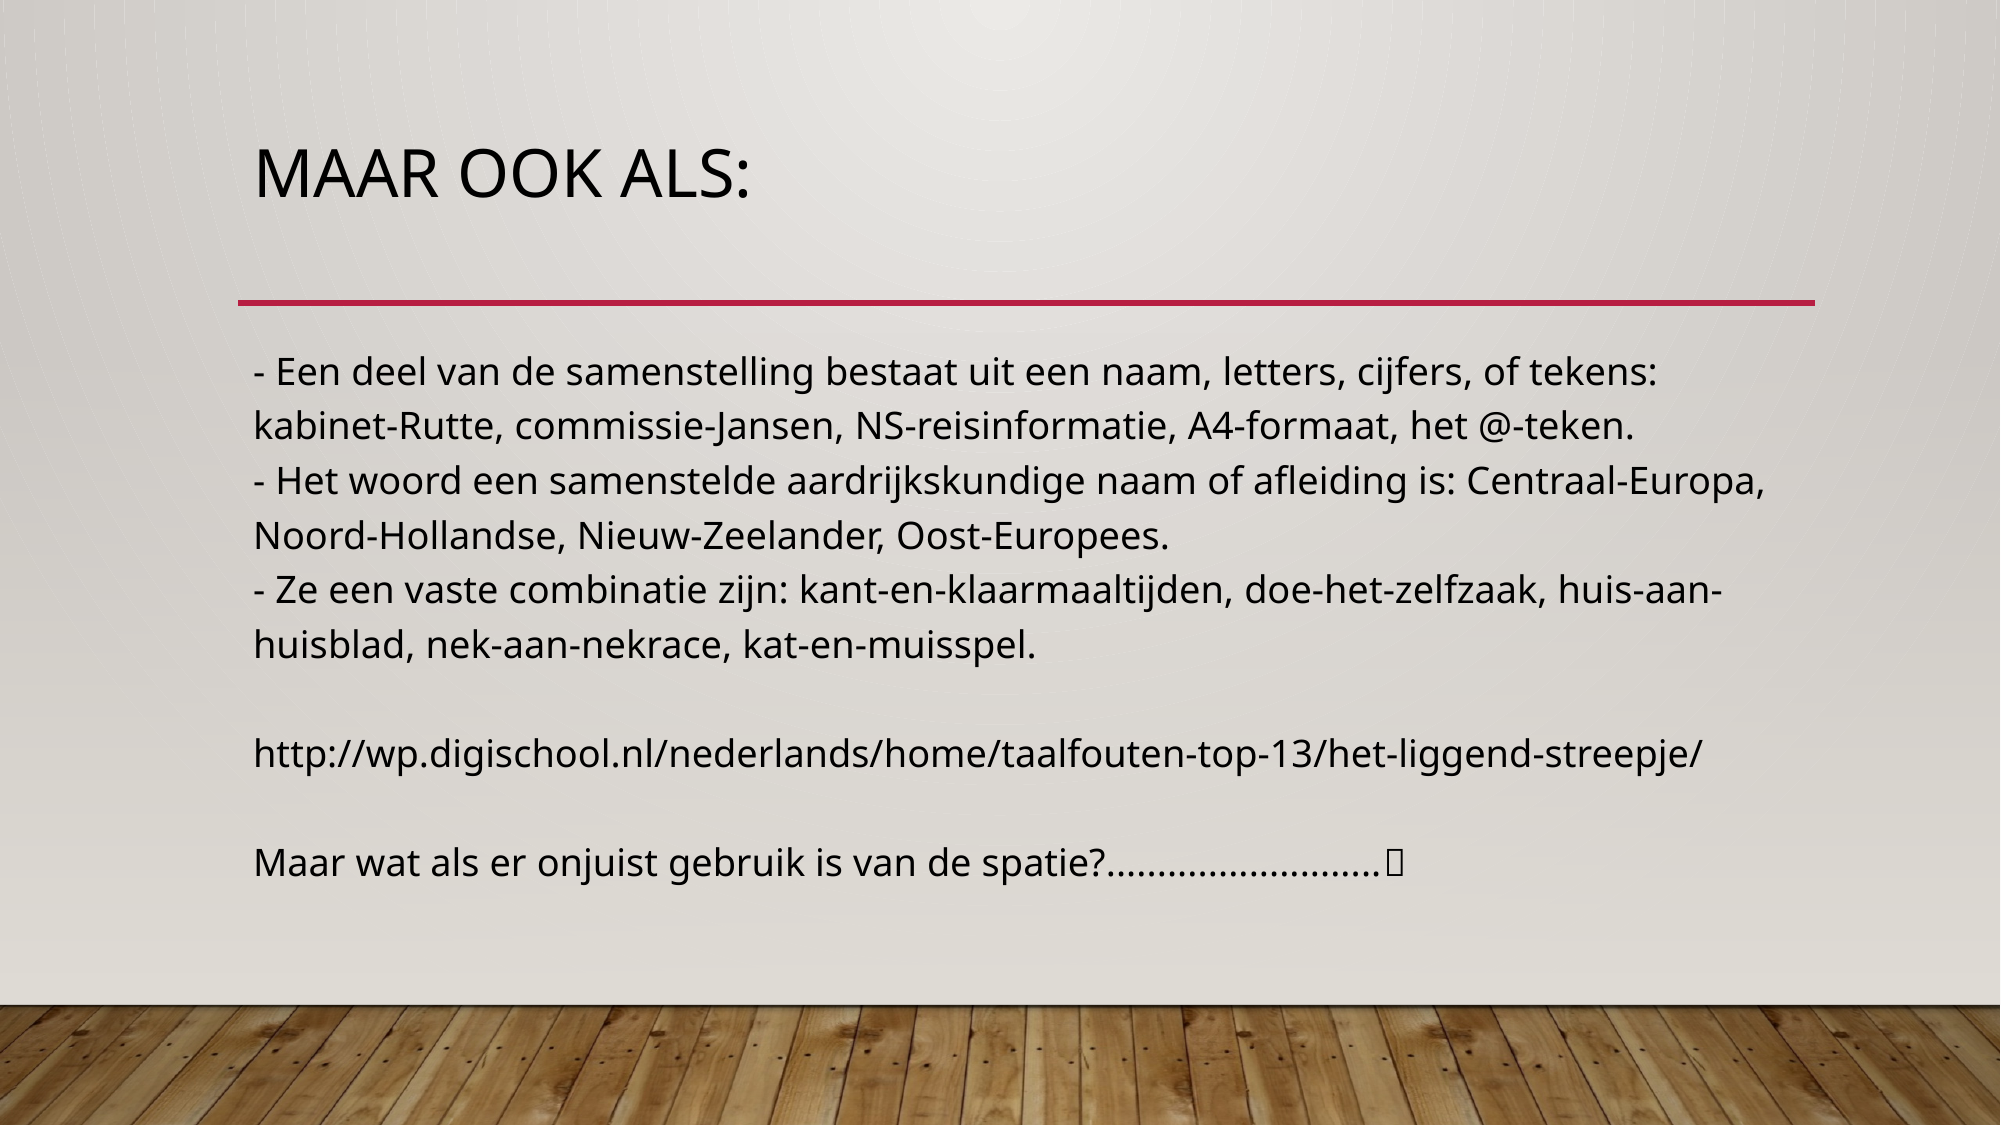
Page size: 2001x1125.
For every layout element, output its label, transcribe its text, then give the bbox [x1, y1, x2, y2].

picture [0, 1005, 2000, 1125]
title Maar ook als: [238, 131, 1814, 305]
list - Een deel van de samenstelling bestaat uit een naam, letters, cijfers, of tekens: kabinet-Rutte, commissie-Jansen, NS-reisinformatie, A4-formaat, het @-teken. - Het woord een samenstelde aardrijkskundige naam of afleiding is: Centraal-Europa, Noord-Hollandse, Nieuw-Zeelander, Oost-Europees. - Ze een vaste combinatie zijn: kant-en-klaarmaaltijden, doe-het-zelfzaak, huis-aan-huisblad, nek-aan-nekrace, kat-en-muisspel. http://wp.digischool.nl/nederlands/home/taalfouten-top-13/het-liggend-streepje/ Maar wat als er onjuist gebruik is van de spatie?........................... [238, 330, 1814, 897]
